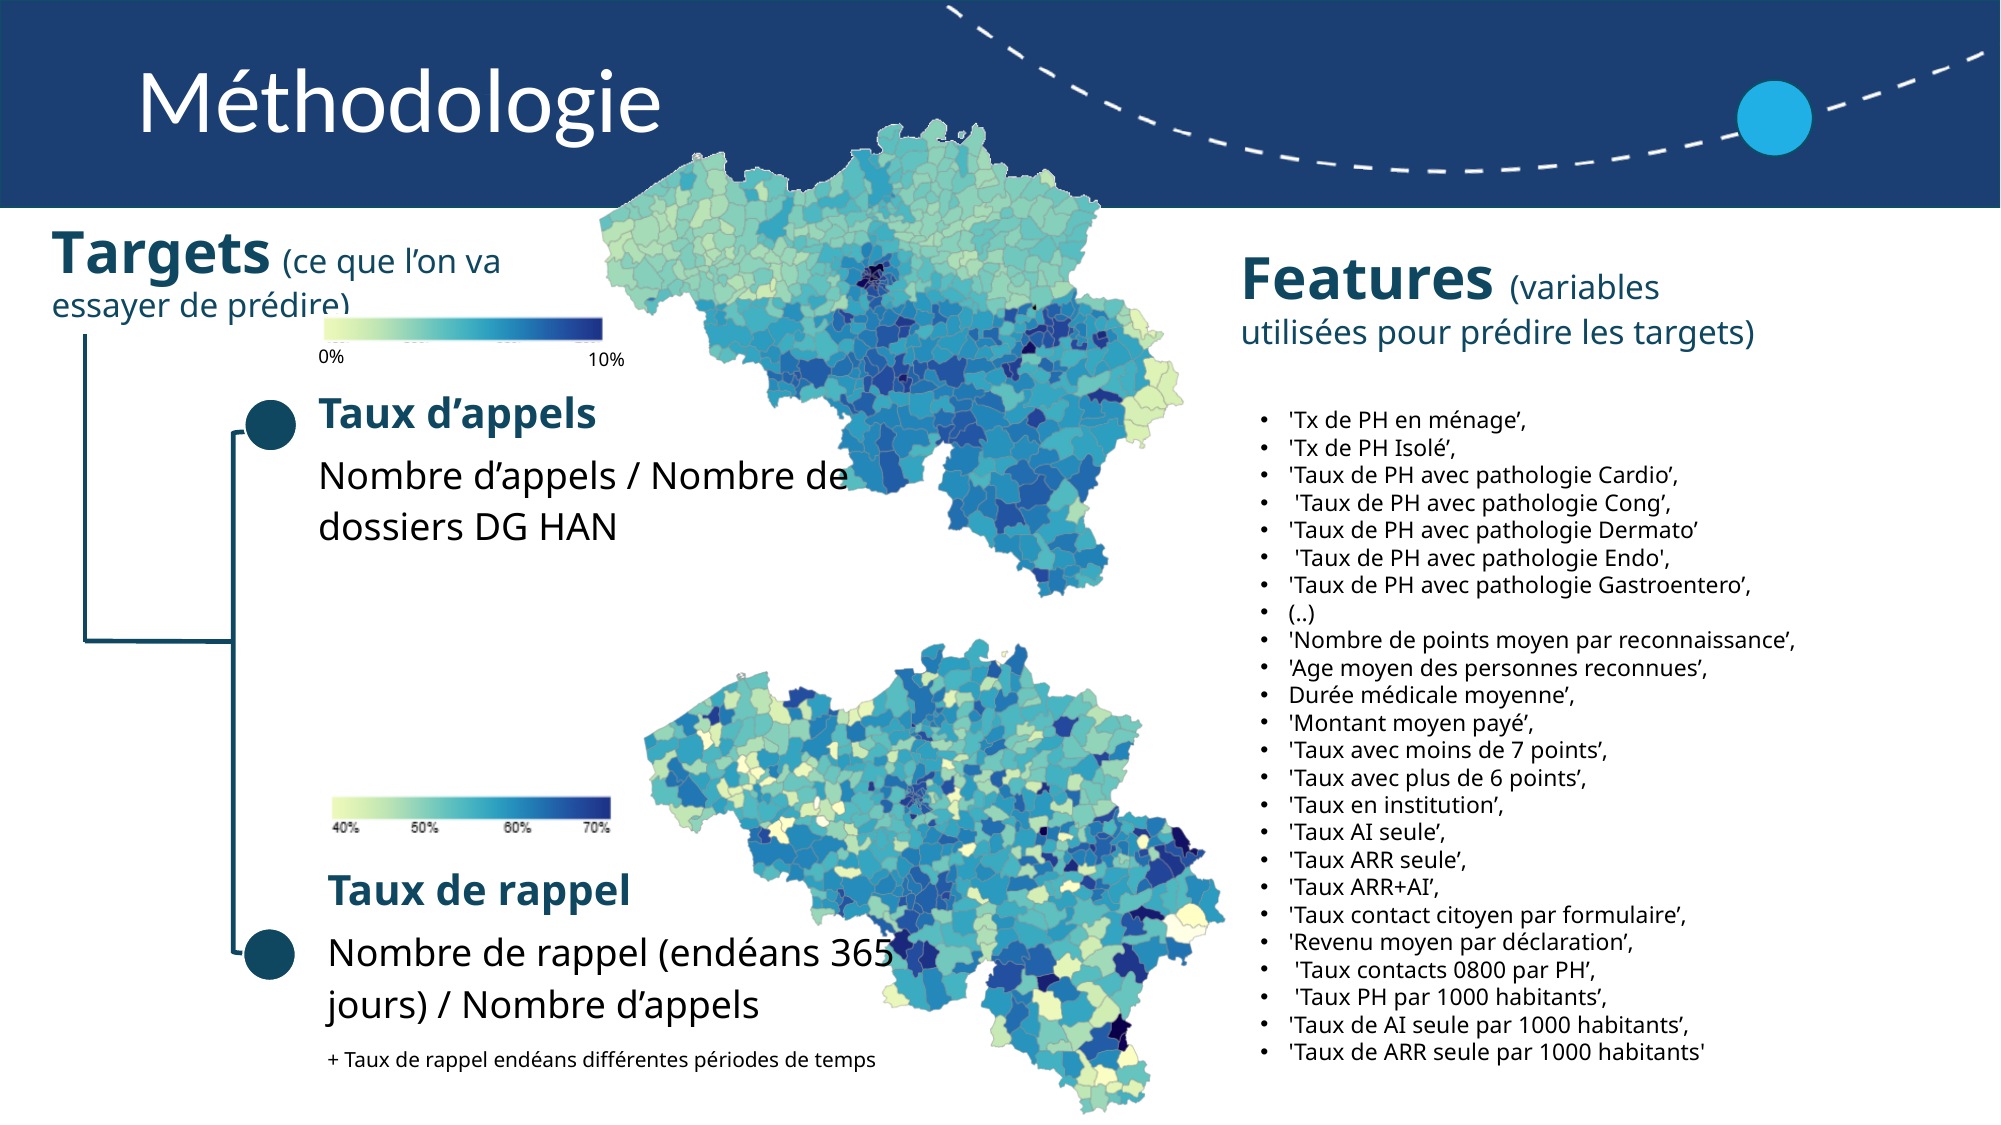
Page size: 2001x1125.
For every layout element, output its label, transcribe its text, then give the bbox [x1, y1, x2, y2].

text_box Taux de rappel Nombre de rappel (endéans 365 jours) / Nombre d’appels + Taux de rappel endéans différentes périodes de temps [312, 849, 634, 1125]
text_box [242, 927, 297, 982]
text_box [243, 397, 298, 453]
text_box Features (variables utilisées pour prédire les targets) [1226, 233, 1793, 359]
text_box 0% [303, 337, 354, 383]
text_box [232, 431, 254, 954]
text_box Taux d’appels Nombre d’appels / Nombre de dossiers DG HAN [303, 371, 567, 556]
picture [309, 101, 1273, 1125]
title Méthodologie [121, 15, 1707, 192]
text_box 'Tx de PH en ménage’, 'Tx de PH Isolé’, 'Taux de PH avec pathologie Cardio’, 'Taux de PH avec pathologie Cong’, 'Taux de PH avec pathologie Dermato’ 'Taux de PH avec pathologie Endo', 'Taux de PH avec pathologie Gastroentero’, (..) 'Nombre de points moyen par reconnaissance’, 'Age moyen des personnes reconnues’, Durée médicale moyenne’, 'Montant moyen payé’, 'Taux avec moins de 7 points’, 'Taux avec plus de 6 points’, 'Taux en institution’, 'Taux AI seule’, 'Taux ARR seule’, 'Taux ARR+AI’, 'Taux contact citoyen par formulaire’, 'Revenu moyen par déclaration’, 'Taux contacts 0800 par PH’, 'Taux PH par 1000 habitants’, 'Taux de AI seule par 1000 habitants’, 'Taux de ARR seule par 1000 habitants' [1245, 398, 1904, 1073]
text_box Targets (ce que l’on va essayer de prédire) [36, 207, 567, 332]
picture [0, 0, 2001, 225]
